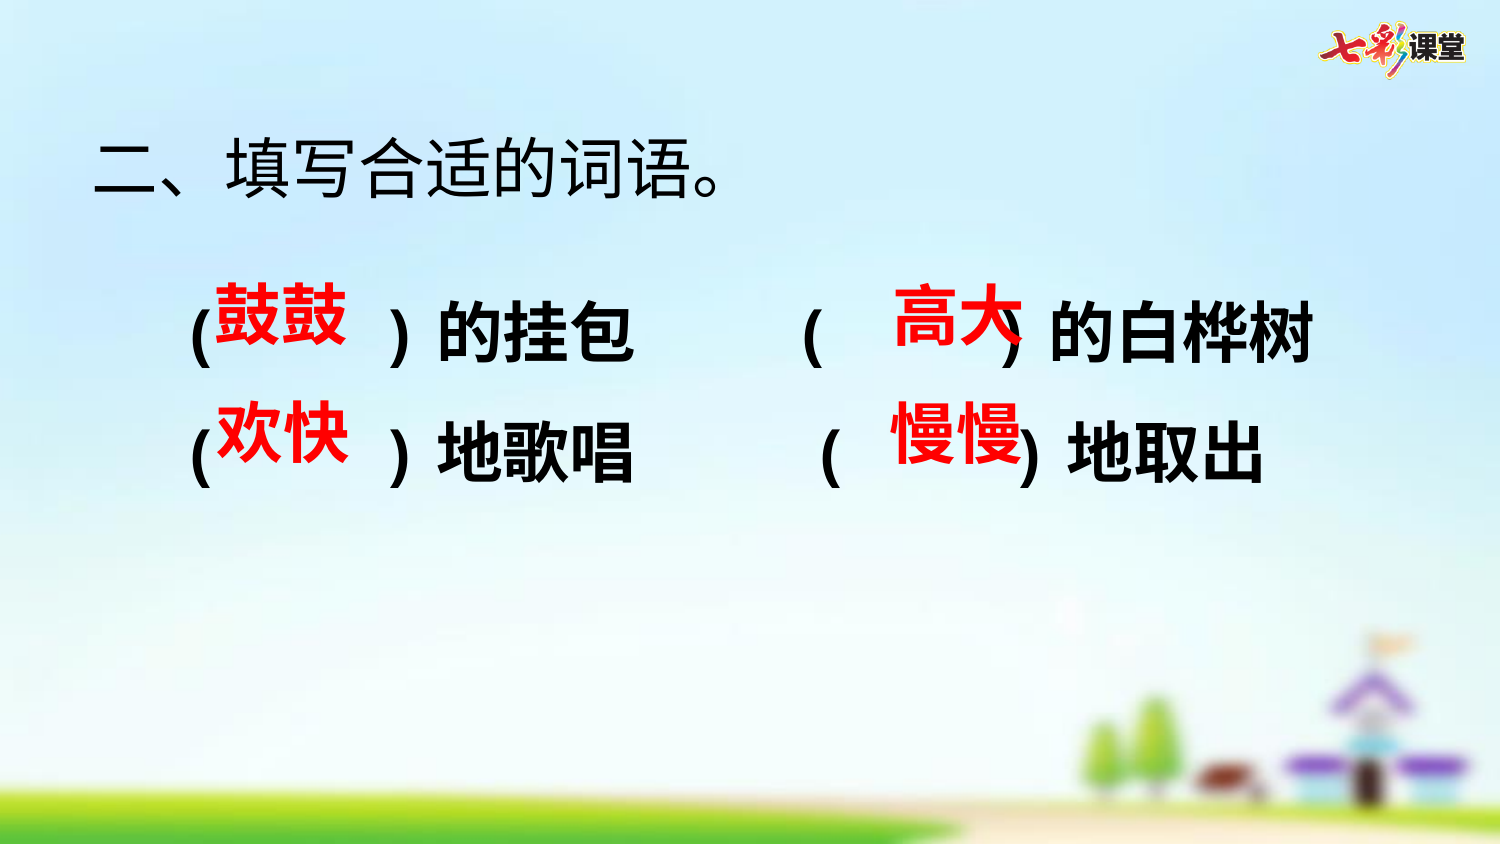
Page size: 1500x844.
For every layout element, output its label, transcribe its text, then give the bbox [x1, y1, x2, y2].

text_box 高大 [877, 266, 1067, 362]
text_box 欢快 [201, 383, 391, 479]
text_box 二、填写合适的词语。 [76, 119, 869, 215]
text_box 鼓鼓 [200, 265, 389, 360]
text_box 慢慢 [874, 384, 1064, 480]
text_box ( )的挂包 ( )的白桦树 ( )地歌唱 ( )地取出 [165, 243, 1424, 499]
picture [0, 0, 1500, 844]
